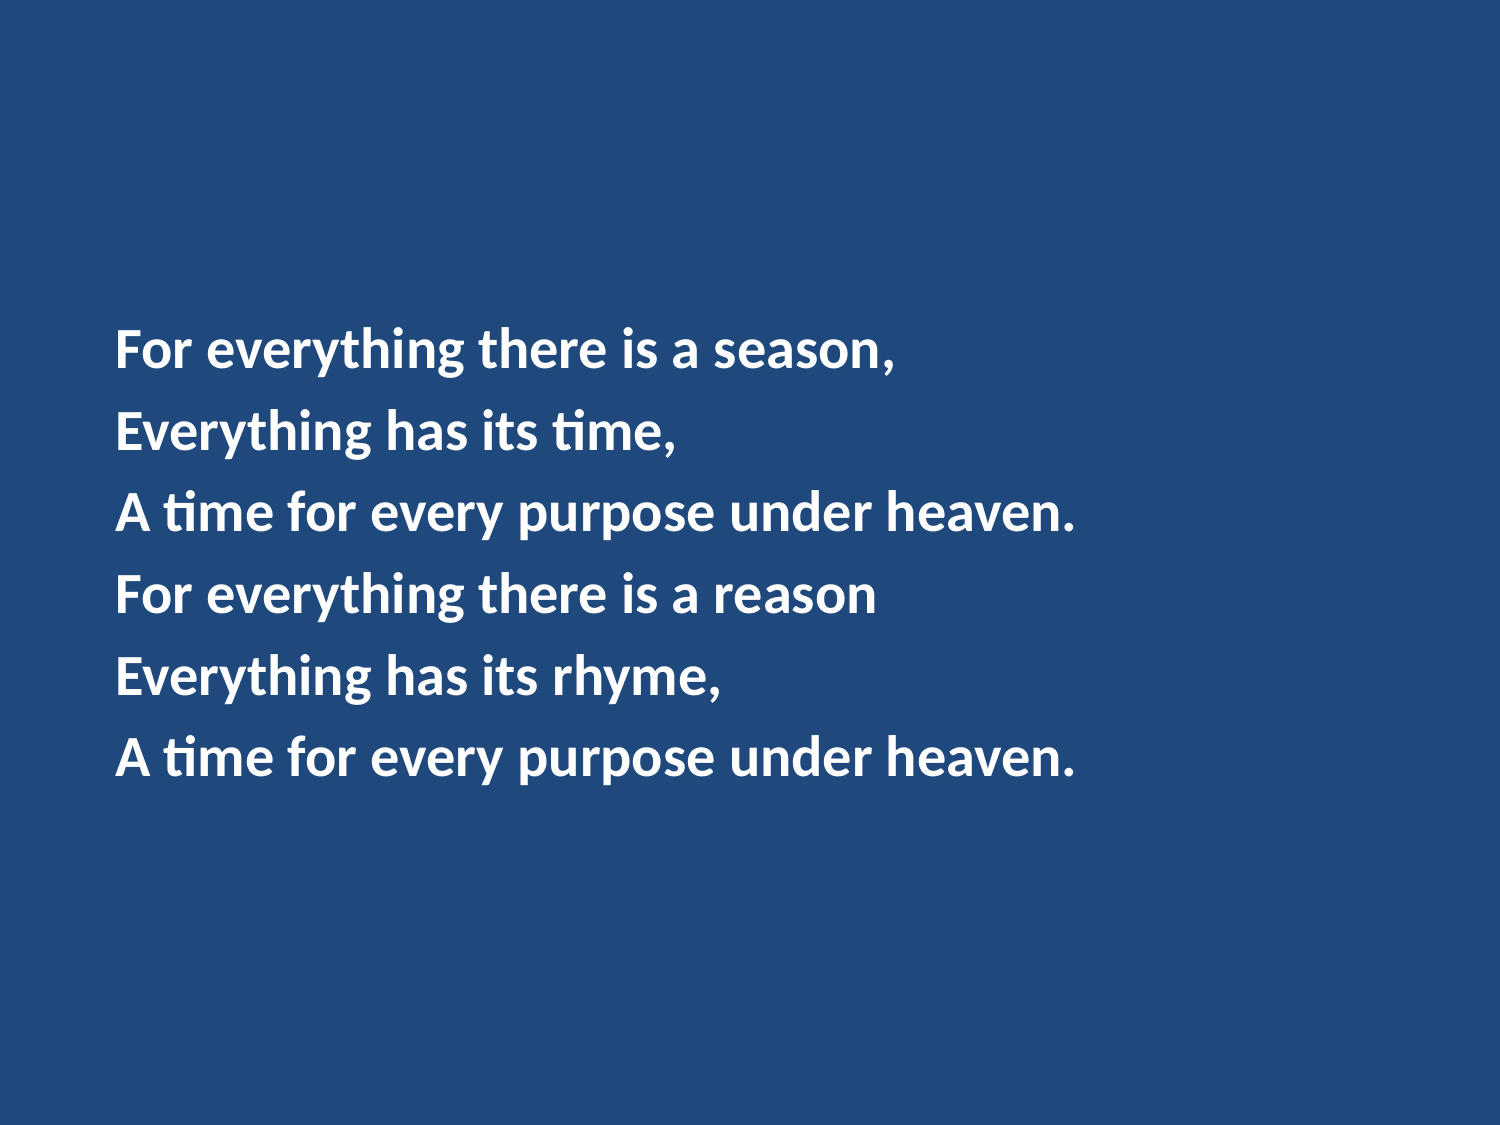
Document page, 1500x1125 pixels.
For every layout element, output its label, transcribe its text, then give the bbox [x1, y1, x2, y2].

list For everything there is a season, Everything has its time, A time for every purpose under heaven. For everything there is a reason Everything has its rhyme, A time for every purpose under heaven. [100, 302, 1471, 823]
